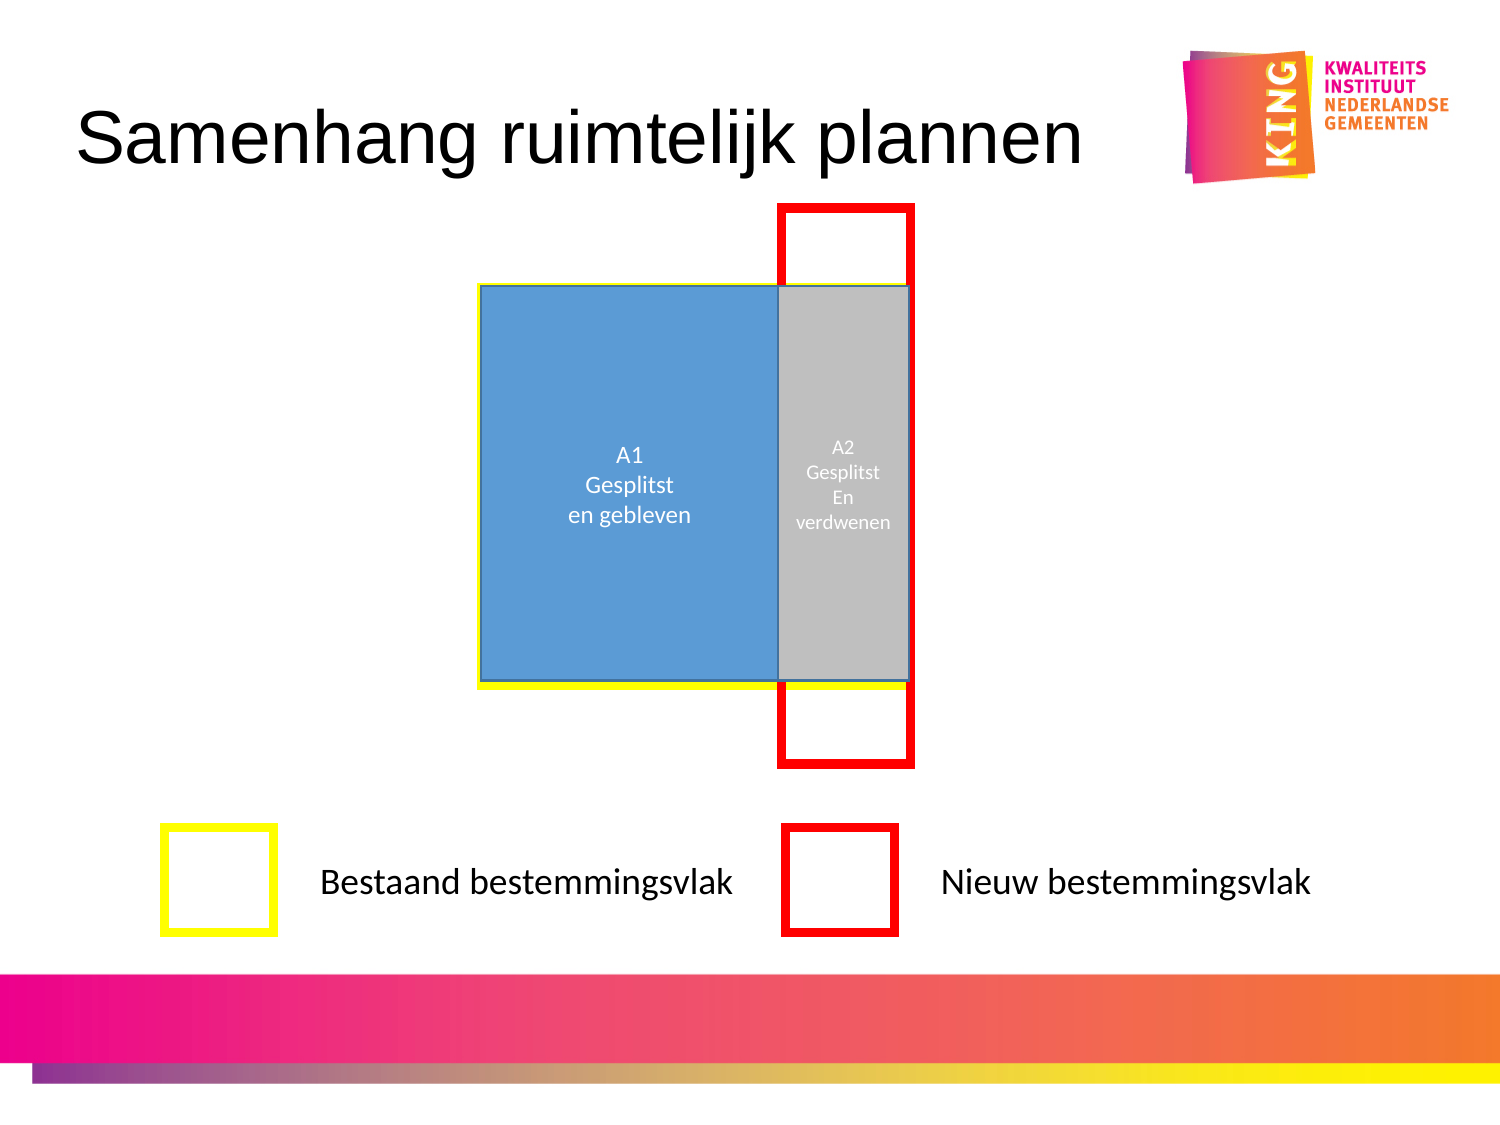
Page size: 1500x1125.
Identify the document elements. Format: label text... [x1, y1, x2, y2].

text_box A1 Gesplitst en gebleven [481, 286, 778, 681]
title Samenhang ruimtelijk plannen [74, 44, 1425, 233]
text_box Nieuw bestemmingsvlak [926, 849, 1327, 910]
text_box A2 Gesplitst En verdwenen [778, 286, 909, 681]
text_box [785, 827, 895, 933]
text_box Bestaand bestemmingsvlak [305, 849, 749, 910]
text_box [164, 827, 274, 933]
text_box [781, 208, 911, 765]
picture [0, 0, 1500, 1125]
